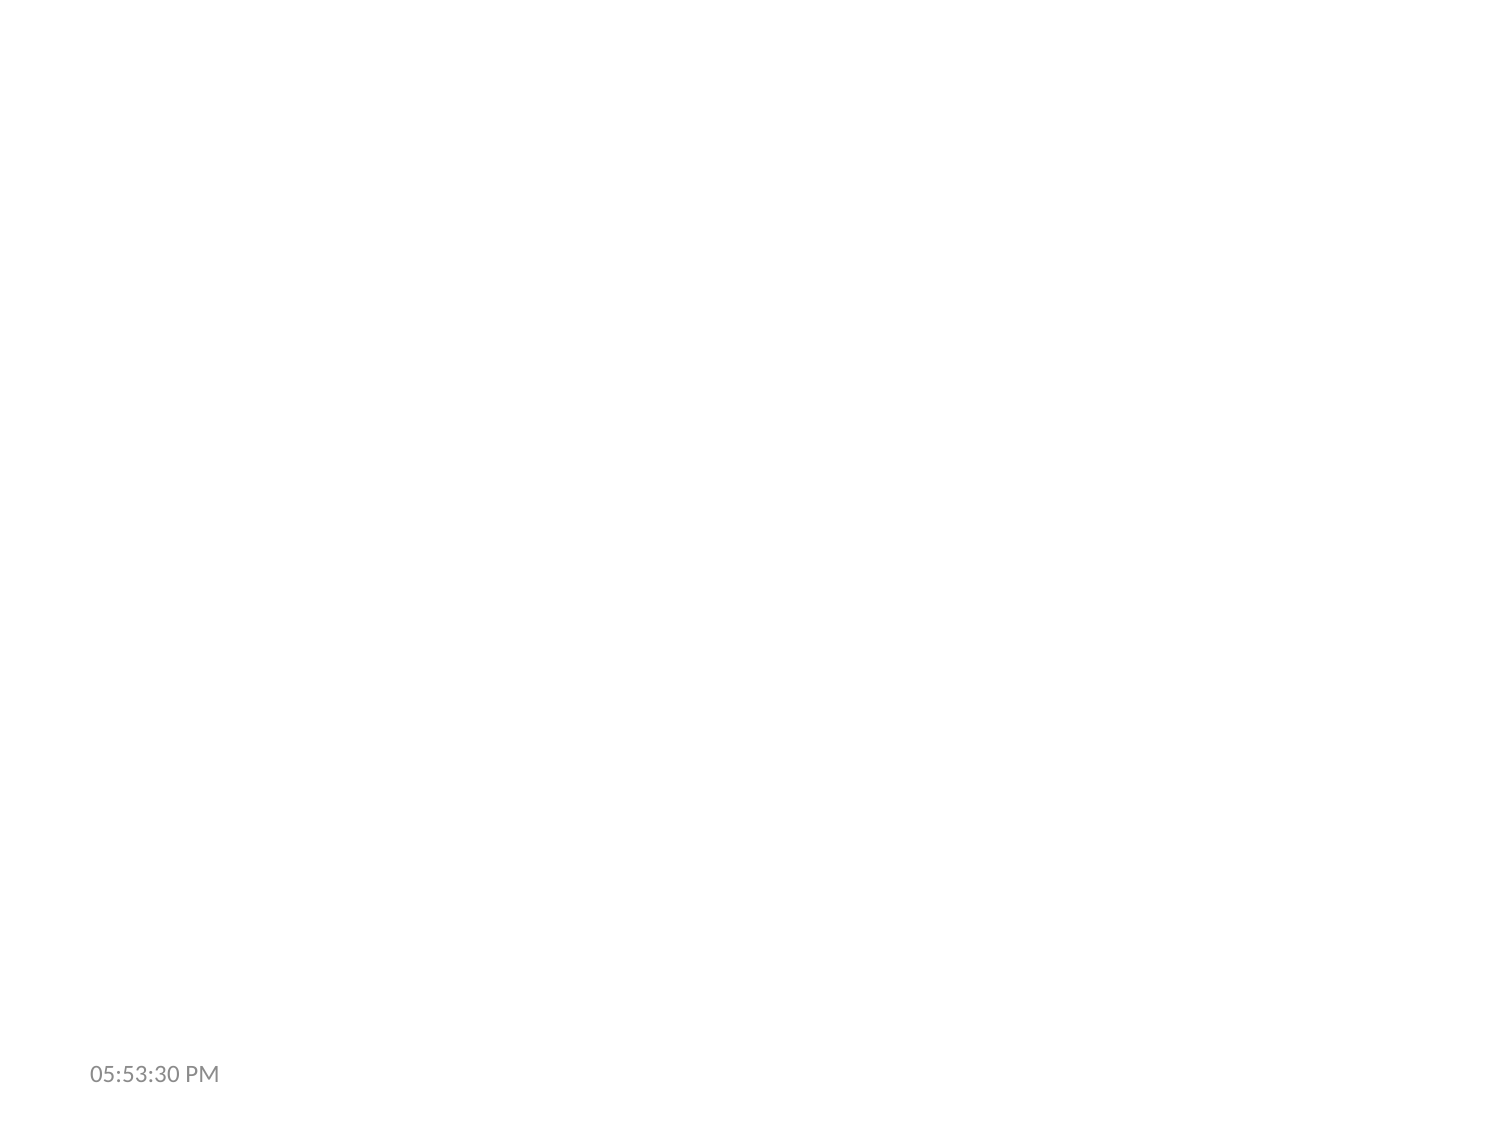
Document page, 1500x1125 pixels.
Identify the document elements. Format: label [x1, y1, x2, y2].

slide_number [75, 1042, 425, 1103]
